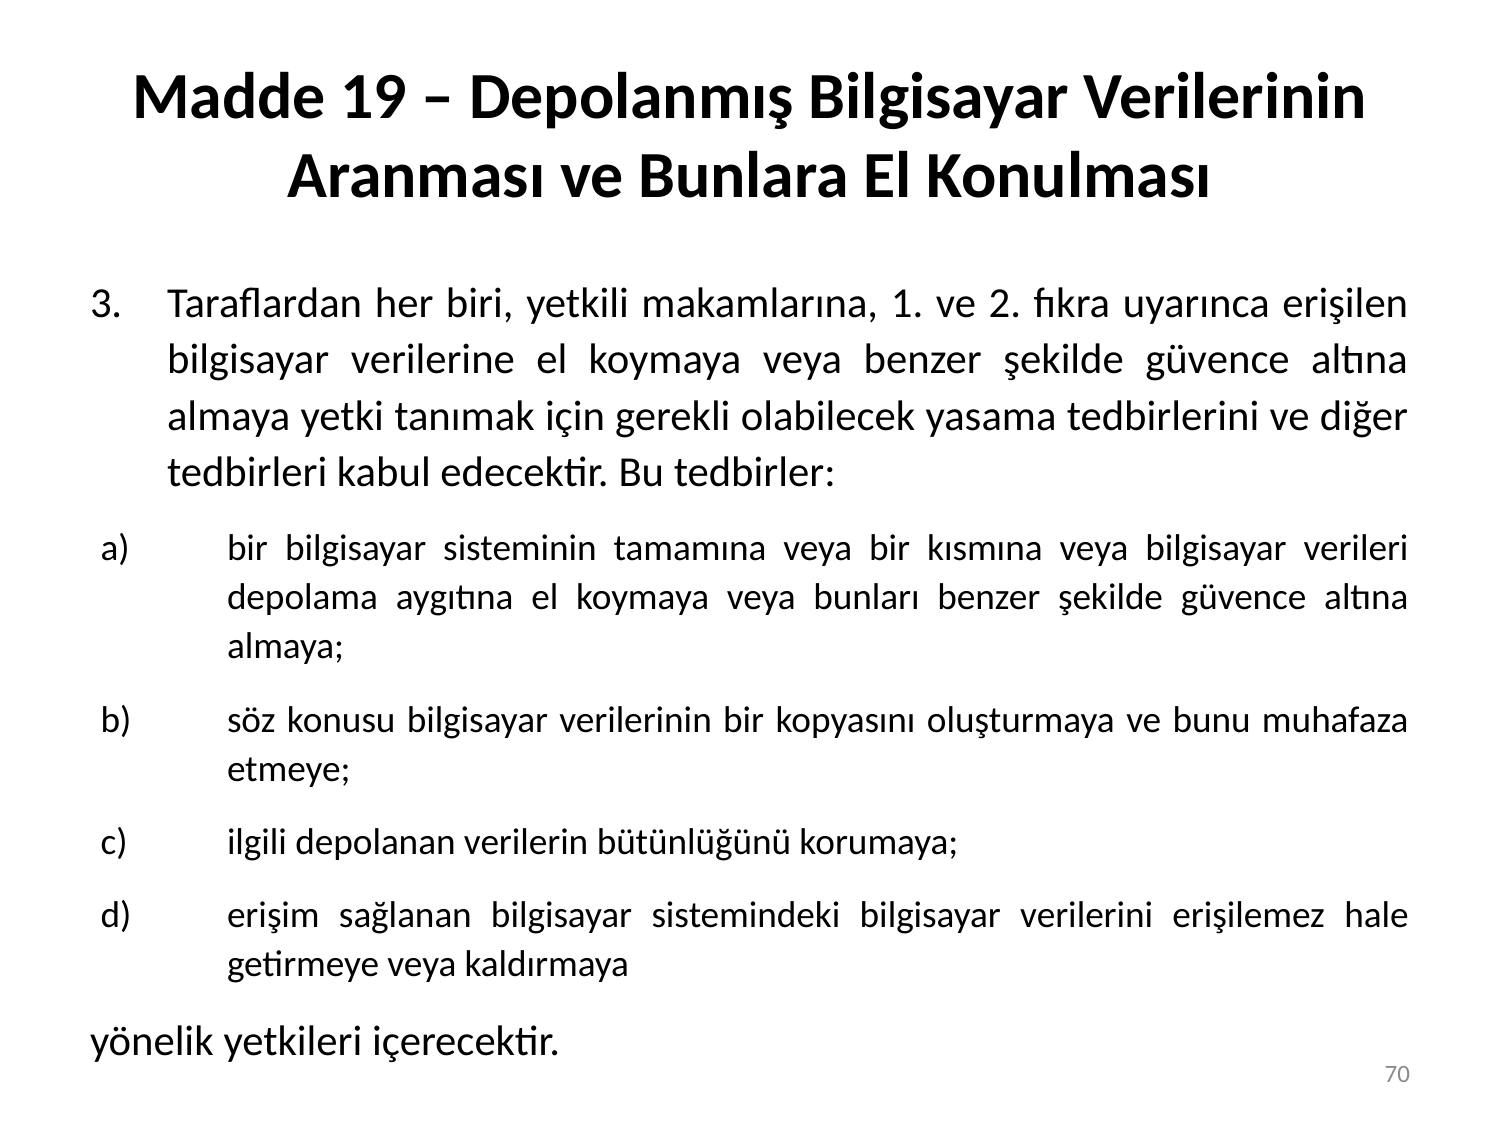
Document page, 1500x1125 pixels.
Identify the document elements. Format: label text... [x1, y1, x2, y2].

list Taraflardan her biri, yetkili makamlarına, 1. ve 2. fıkra uyarınca erişilen bilgisayar verilerine el koymaya veya benzer şekilde güvence altına almaya yetki tanımak için gerekli olabilecek yasama tedbirlerini ve diğer tedbirleri kabul edecektir. Bu tedbirler: bir bilgisayar sisteminin tamamına veya bir kısmına veya bilgisayar verileri depolama aygıtına el koymaya veya bunları benzer şekilde güvence altına almaya; söz konusu bilgisayar verilerinin bir kopyasını oluşturmaya ve bunu muhafaza etmeye; ilgili depolanan verilerin bütünlüğünü korumaya; erişim sağlanan bilgisayar sistemindeki bilgisayar verilerini erişilemez hale getirmeye veya kaldırmaya yönelik yetkileri içerecektir. [74, 262, 1426, 1073]
slide_number 70 [1074, 1042, 1425, 1103]
title Madde 19 – Depolanmış Bilgisayar Verilerinin Aranması ve Bunlara El Konulması [74, 44, 1426, 220]
